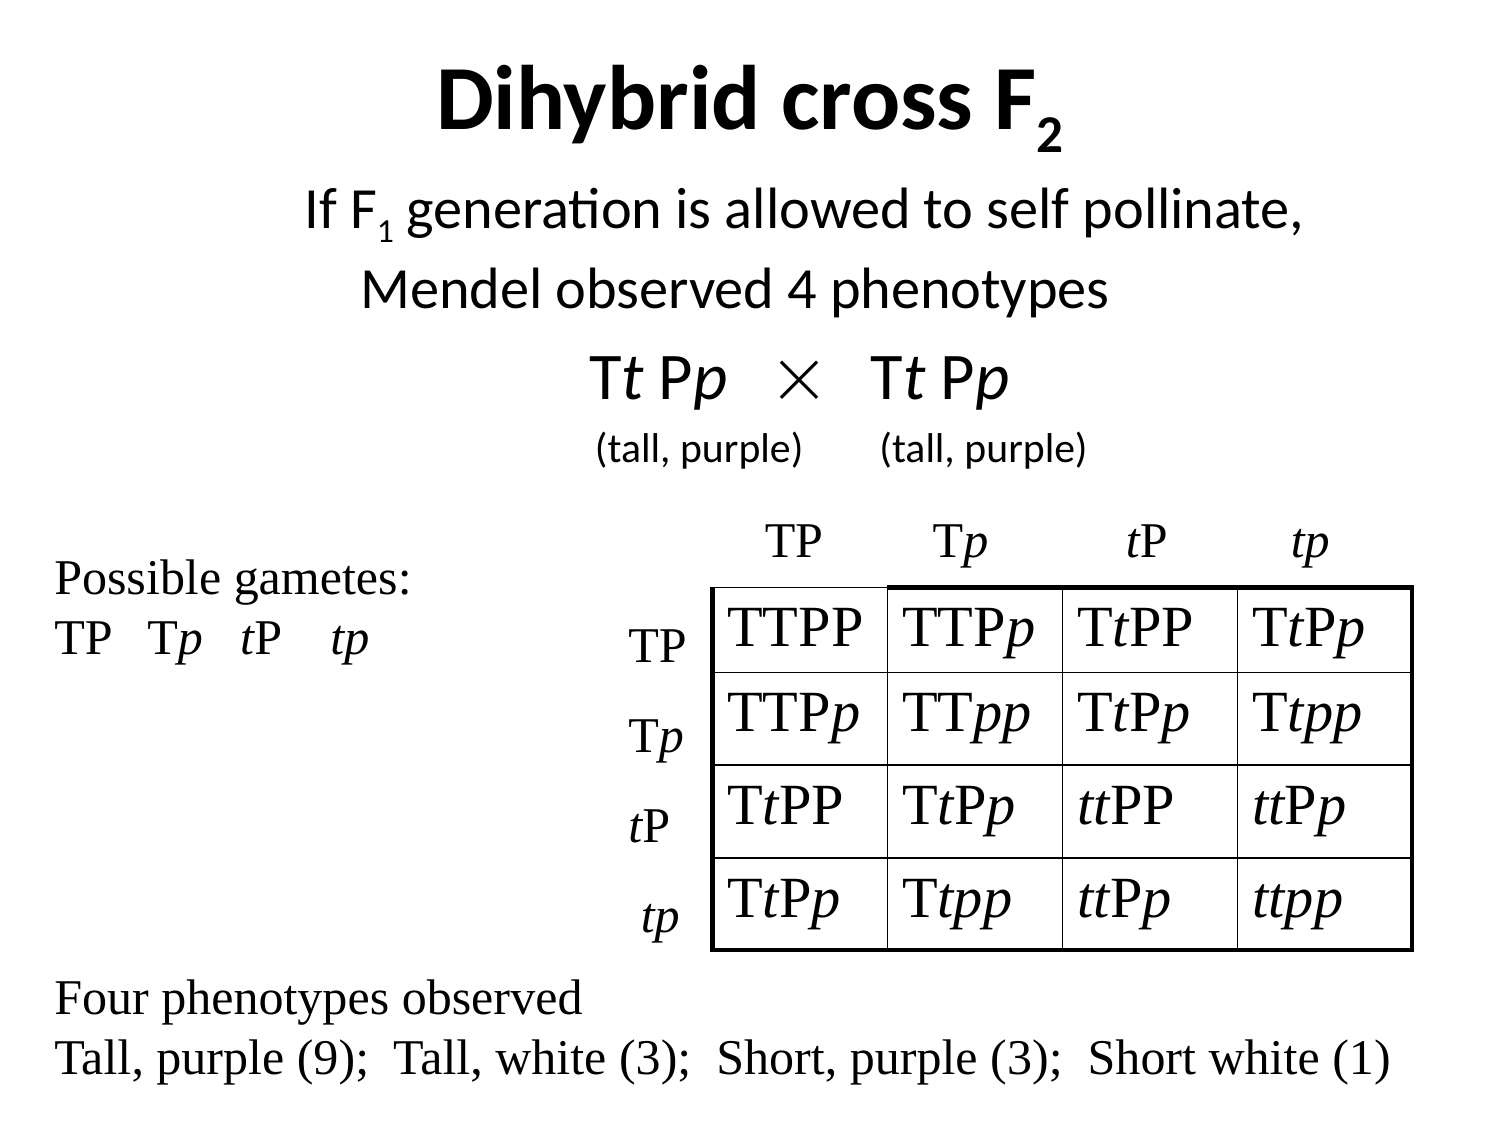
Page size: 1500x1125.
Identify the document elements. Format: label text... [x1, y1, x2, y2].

table_cell ttPp [1063, 859, 1237, 948]
table_cell TtPp [888, 766, 1062, 857]
table_cell TtPP [738, 766, 887, 857]
list If F1 generation is allowed to self pollinate, Mendel observed 4 phenotypes Tt Pp  Tt Pp (tall, purple) (tall, purple) [289, 162, 1338, 537]
text_box TP Tp tP tp [613, 574, 738, 950]
table_cell ttpp [1238, 859, 1410, 948]
table_cell Ttpp [1238, 673, 1410, 764]
title Dihybrid cross F2 [112, 37, 1388, 163]
table_cell TTPp [738, 673, 887, 764]
table_cell TTpp [888, 673, 1062, 764]
table_cell ttPP [1063, 766, 1237, 857]
table_header TTPP [738, 588, 887, 672]
table_cell TtPp [738, 859, 887, 948]
table_cell Ttpp [888, 859, 1062, 948]
table_cell ttPp [1238, 766, 1410, 857]
table_header TTPp [888, 590, 1062, 672]
text_box TP Tp tP tp [750, 499, 1403, 575]
table_cell TtPp [1063, 673, 1237, 764]
table_header TtPP [1063, 590, 1237, 672]
text_box Possible gametes: TP Tp tP tp Four phenotypes observed Tall, purple (9); Tall, white (3); Short, purple (3); Short white (1) [39, 537, 1407, 1093]
table_header TtPp [1238, 590, 1410, 672]
